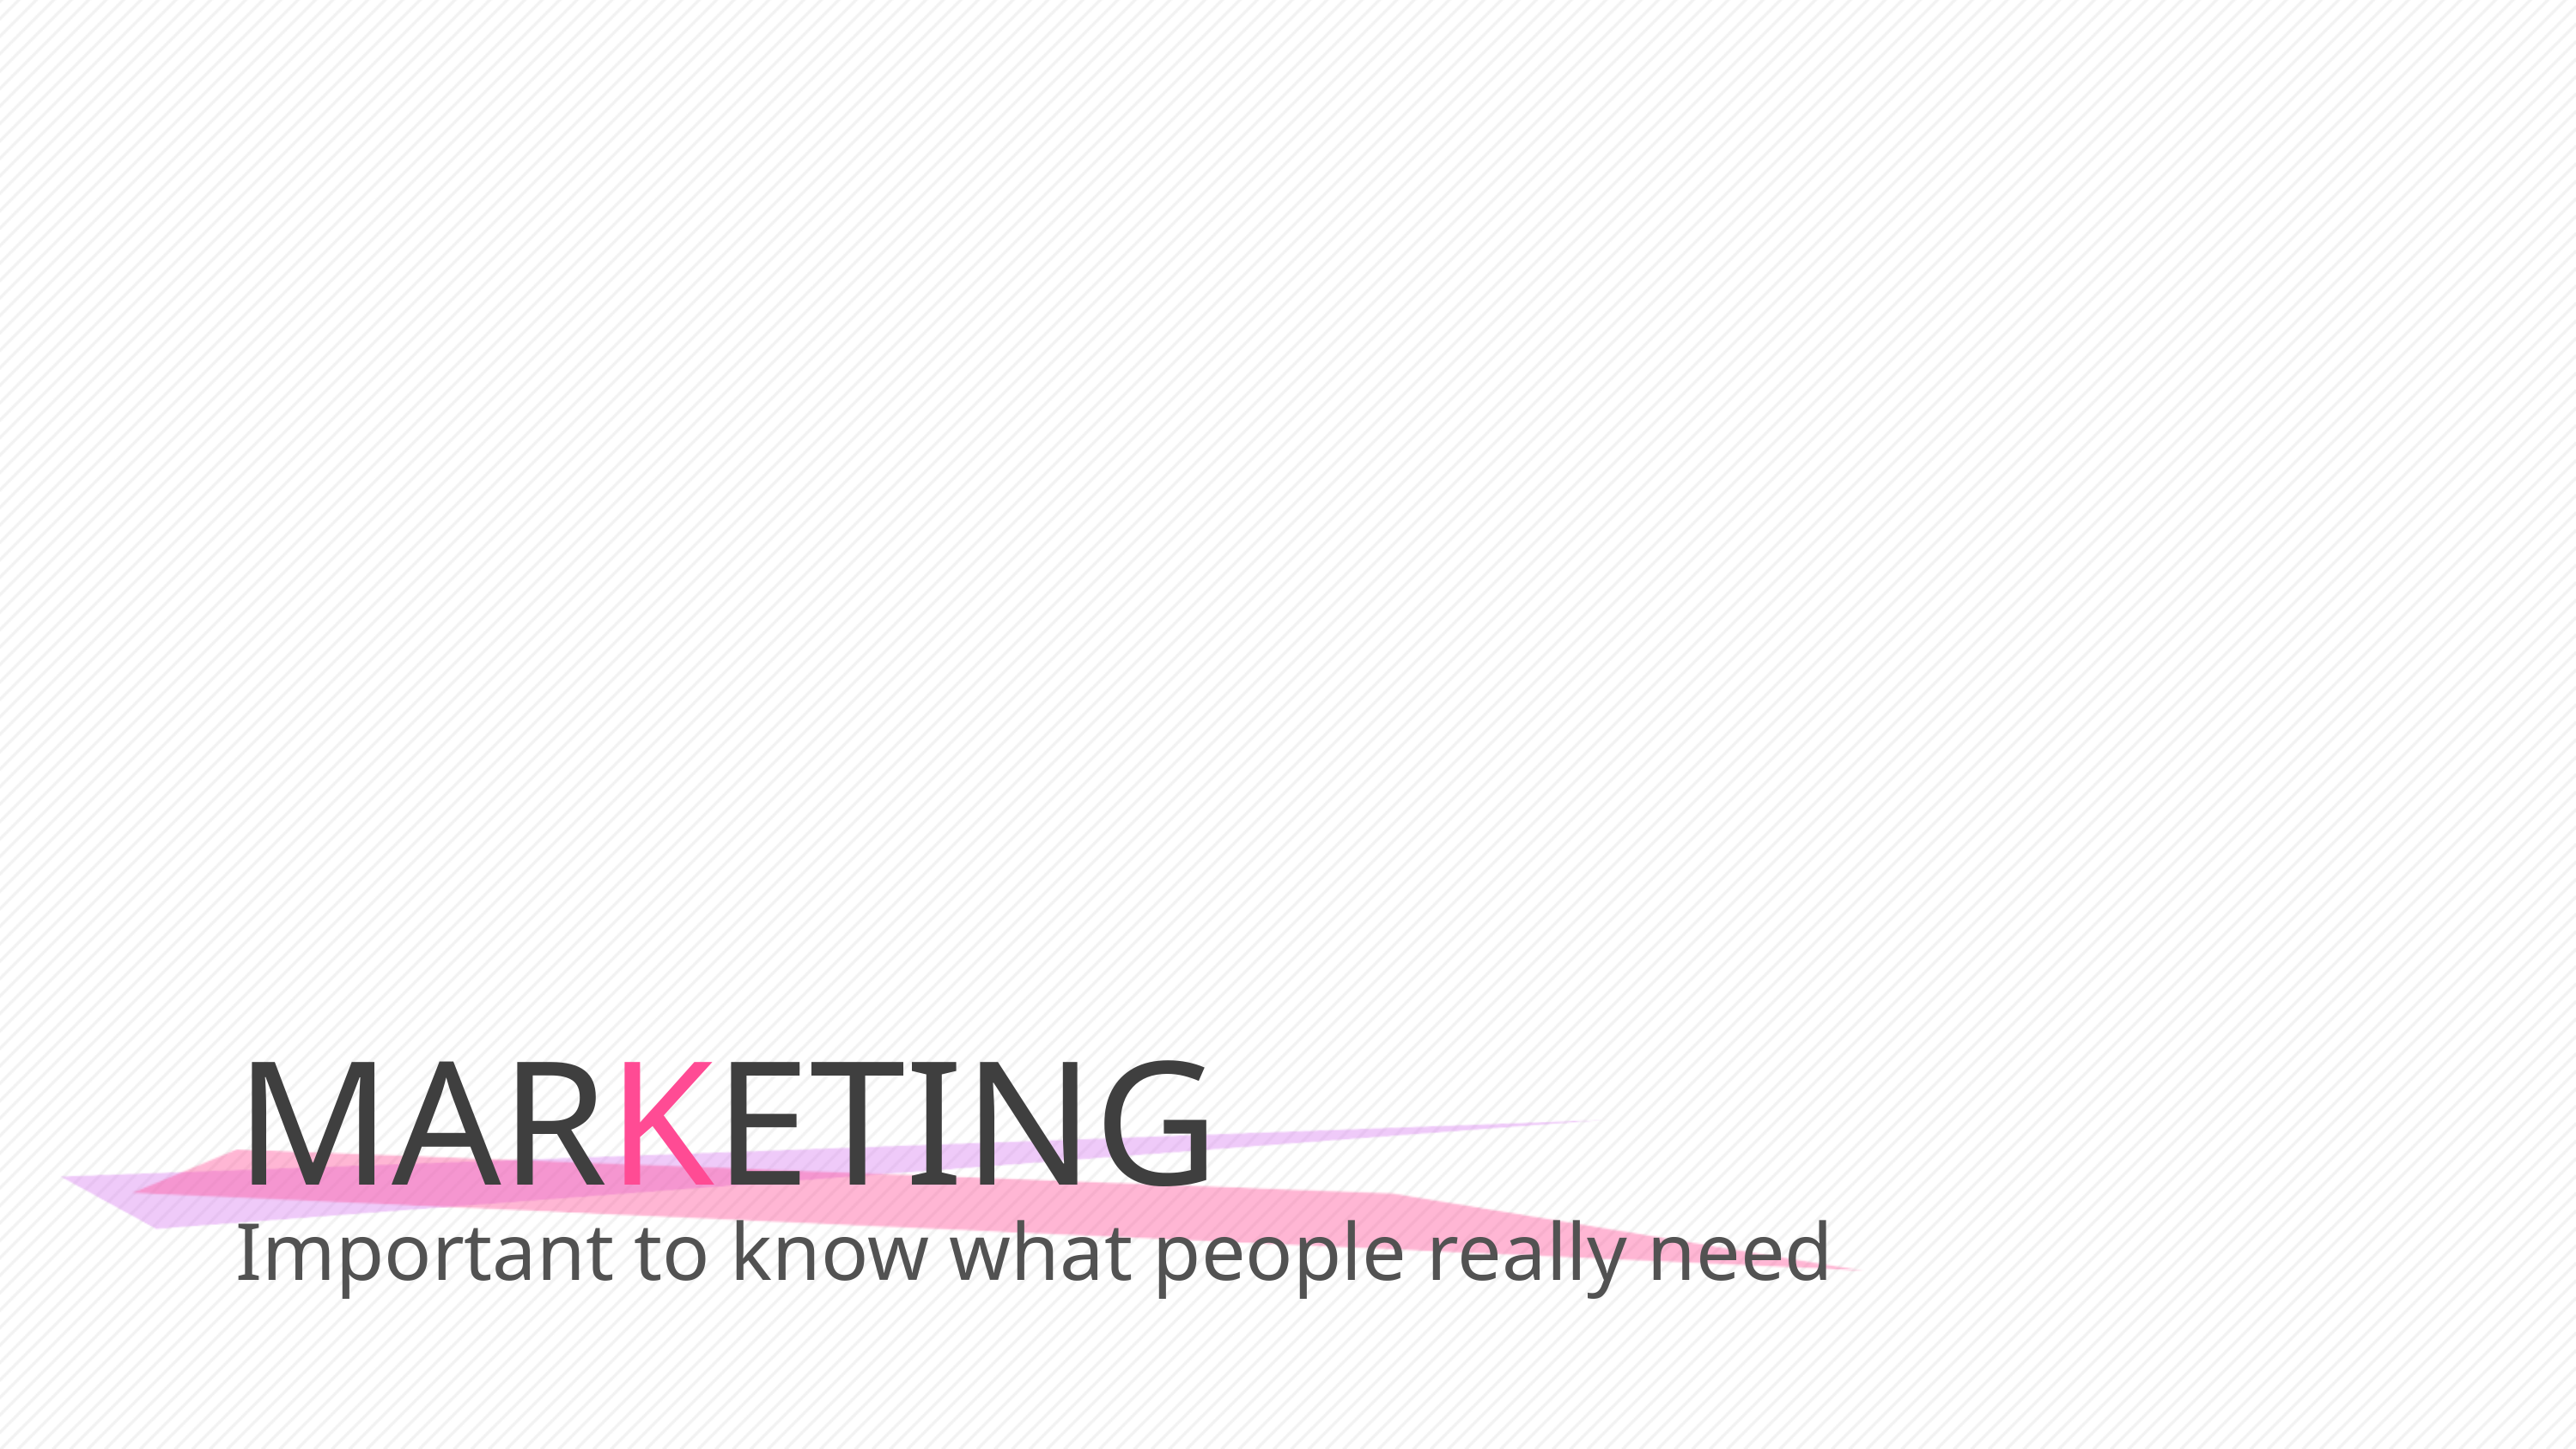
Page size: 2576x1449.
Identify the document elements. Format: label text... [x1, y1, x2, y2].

subtitle Important to know what people really need [212, 1232, 2414, 1354]
picture [0, 0, 2576, 1449]
title MARKETING [212, 1088, 2414, 1232]
